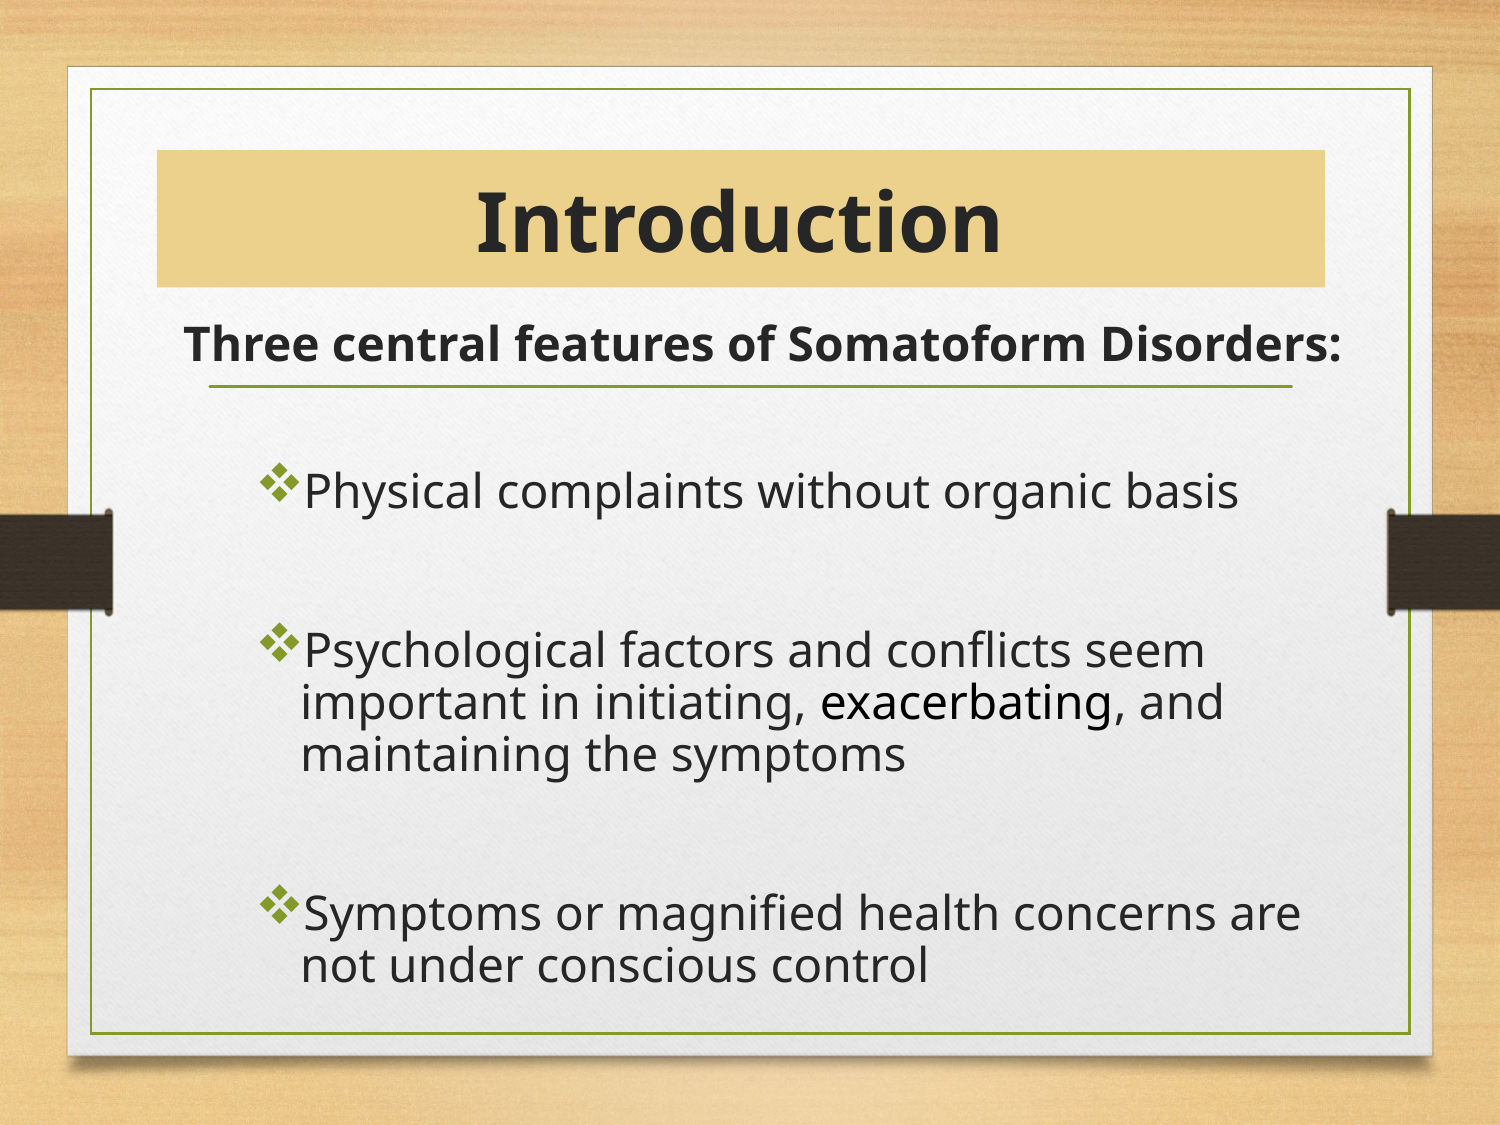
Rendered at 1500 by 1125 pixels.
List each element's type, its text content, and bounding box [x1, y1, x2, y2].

list Three central features of Somatoform Disorders: Physical complaints without organic basis Psychological factors and conflicts seem important in initiating, exacerbating, and maintaining the symptoms Symptoms or magnified health concerns are not under conscious control [168, 312, 1363, 1025]
title Introduction [156, 150, 1325, 288]
picture [0, 0, 1500, 1125]
